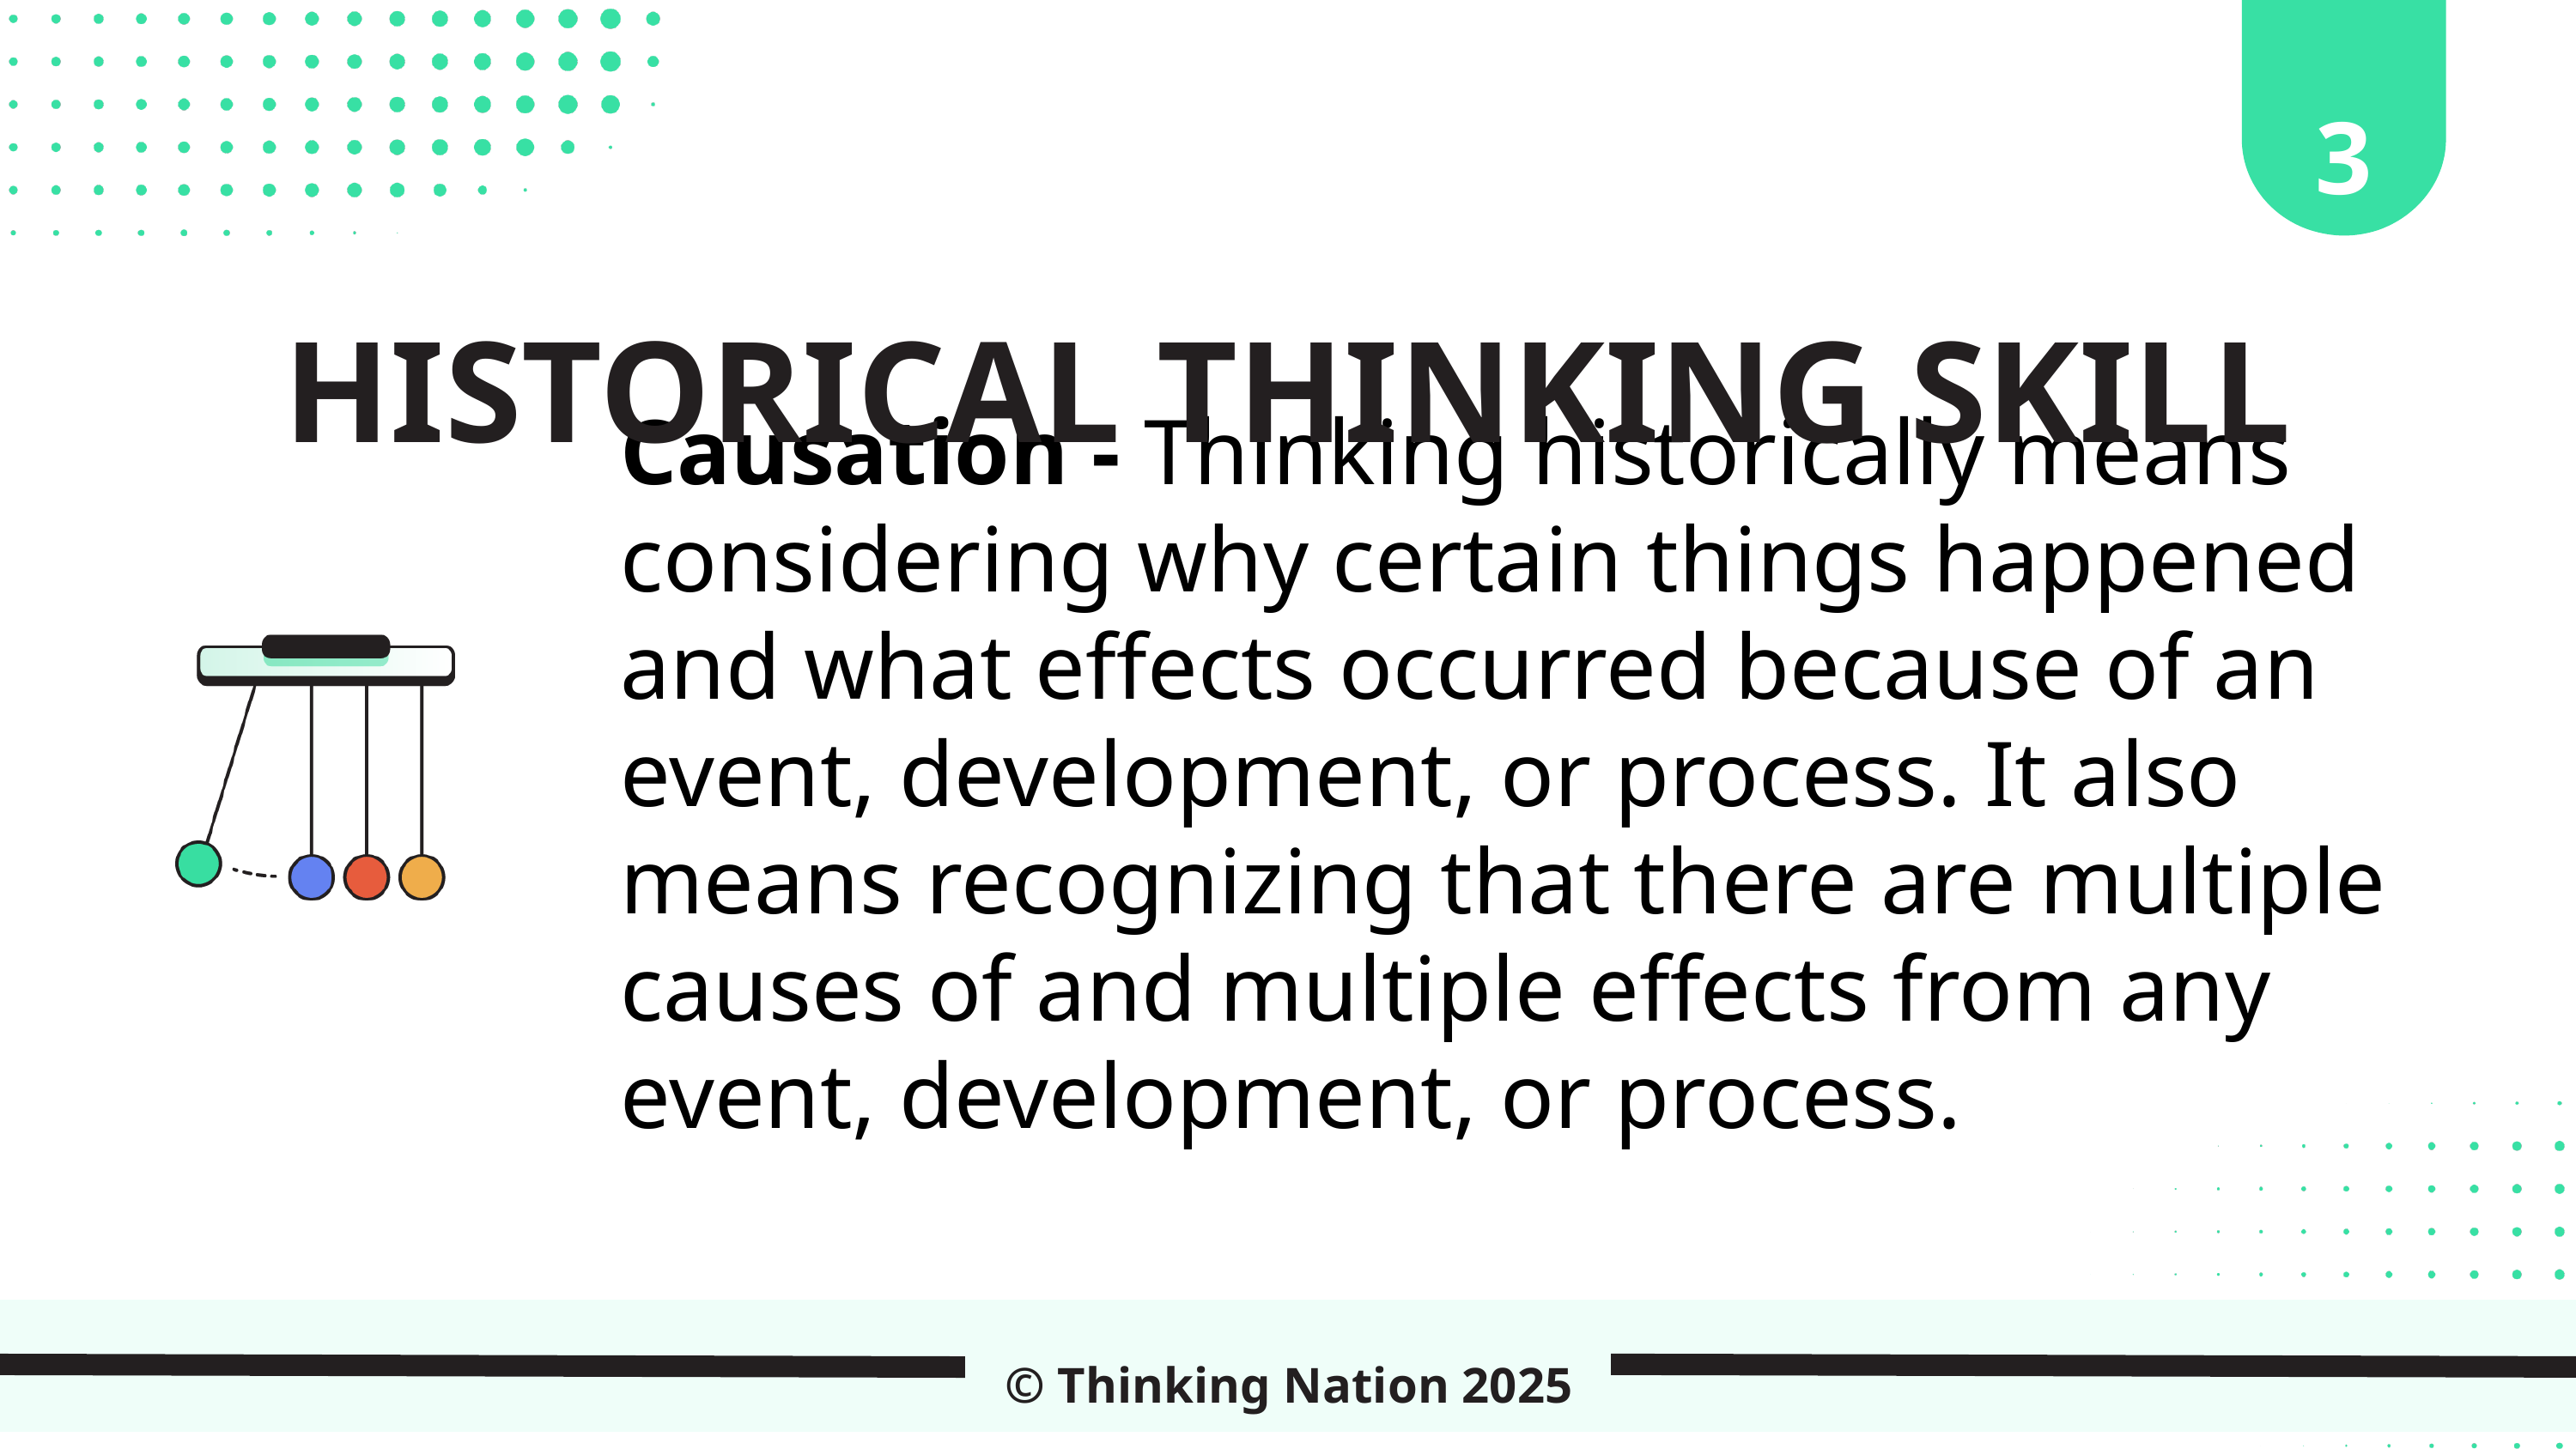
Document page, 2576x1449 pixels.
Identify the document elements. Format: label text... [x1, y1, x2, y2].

text_box HISTORICAL THINKING SKILL [101, 235, 2475, 470]
text_box [2090, 1441, 2576, 1449]
text_box [0, 0, 660, 236]
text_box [0, 1299, 2576, 1433]
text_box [2233, 0, 2455, 236]
picture [115, 568, 513, 967]
text_box [2090, 1100, 2576, 1299]
text_box Causation - Thinking historically means considering why certain things happened and what effects occurred because of an event, development, or process. It also means recognizing that there are multiple causes of and multiple effects from any event, development, or process. [620, 470, 2416, 1146]
